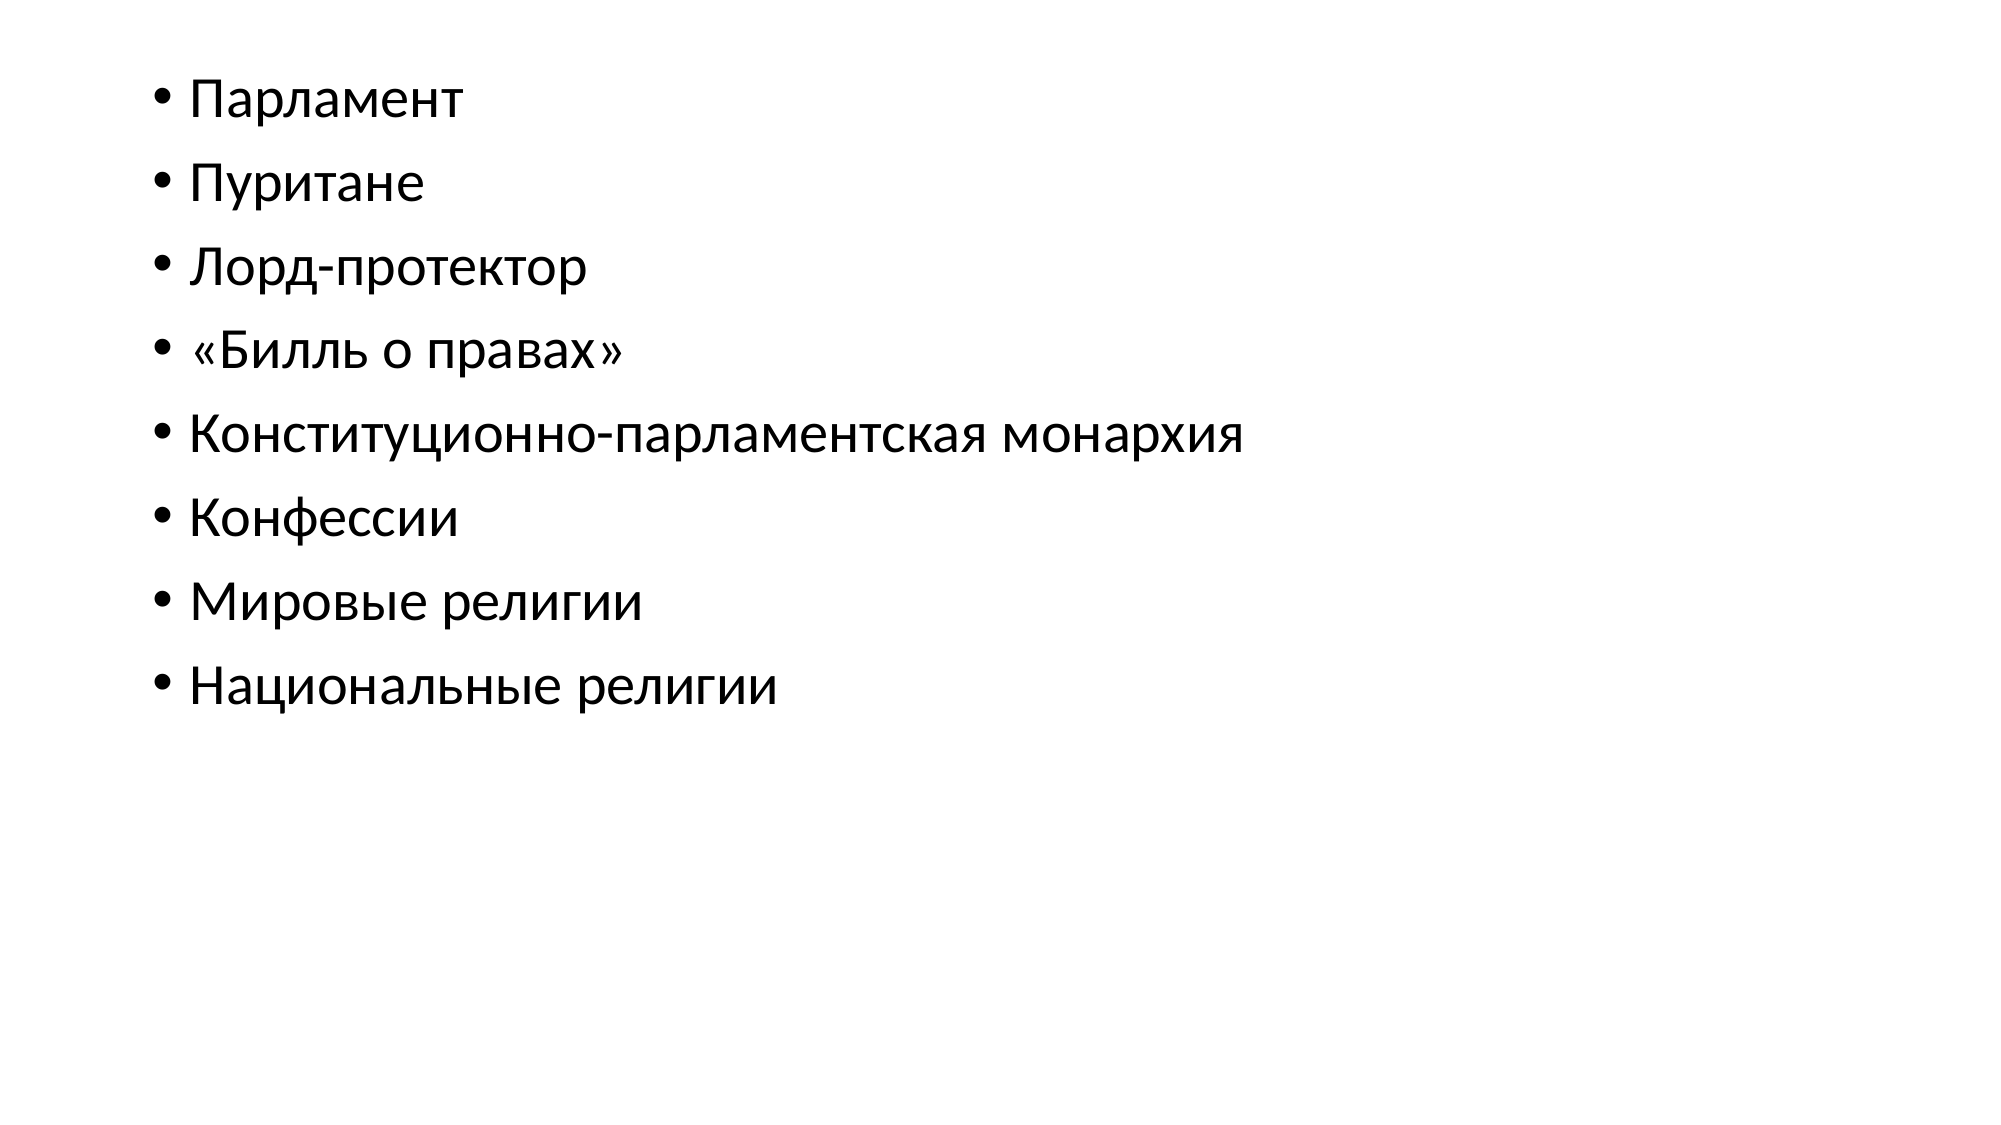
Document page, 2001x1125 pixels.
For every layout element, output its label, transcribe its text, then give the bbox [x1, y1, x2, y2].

list Парламент Пуритане Лорд-протектор «Билль о правах» Конституционно-парламентская монархия Конфессии Мировые религии Национальные религии [137, 59, 1863, 1014]
